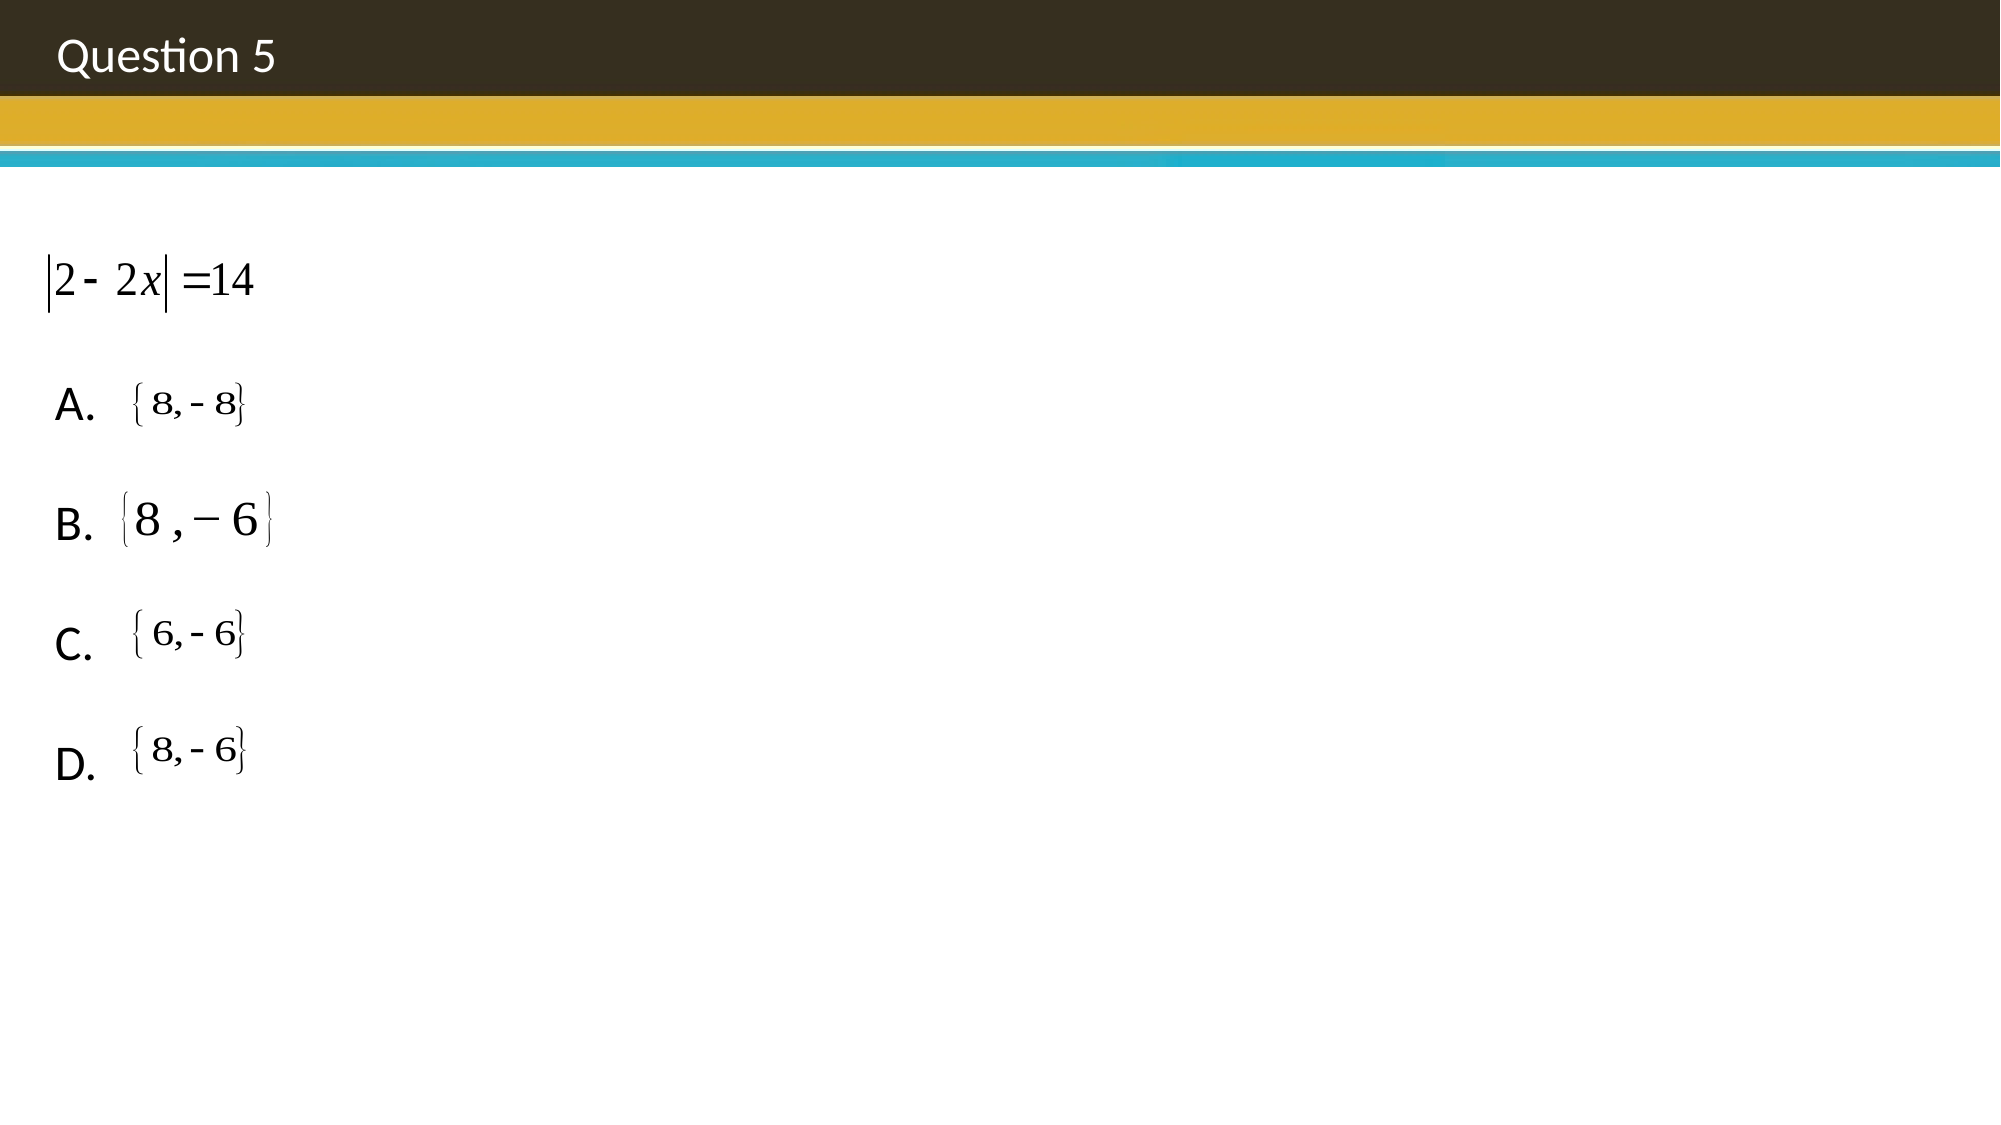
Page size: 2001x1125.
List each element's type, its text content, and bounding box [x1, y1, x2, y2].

picture [0, 0, 2000, 167]
picture [128, 722, 262, 783]
picture [40, 243, 262, 324]
picture [128, 606, 262, 667]
text_box Question 5 [41, 14, 293, 90]
picture [128, 379, 262, 434]
text_box A. B. C. D. [40, 243, 1898, 919]
